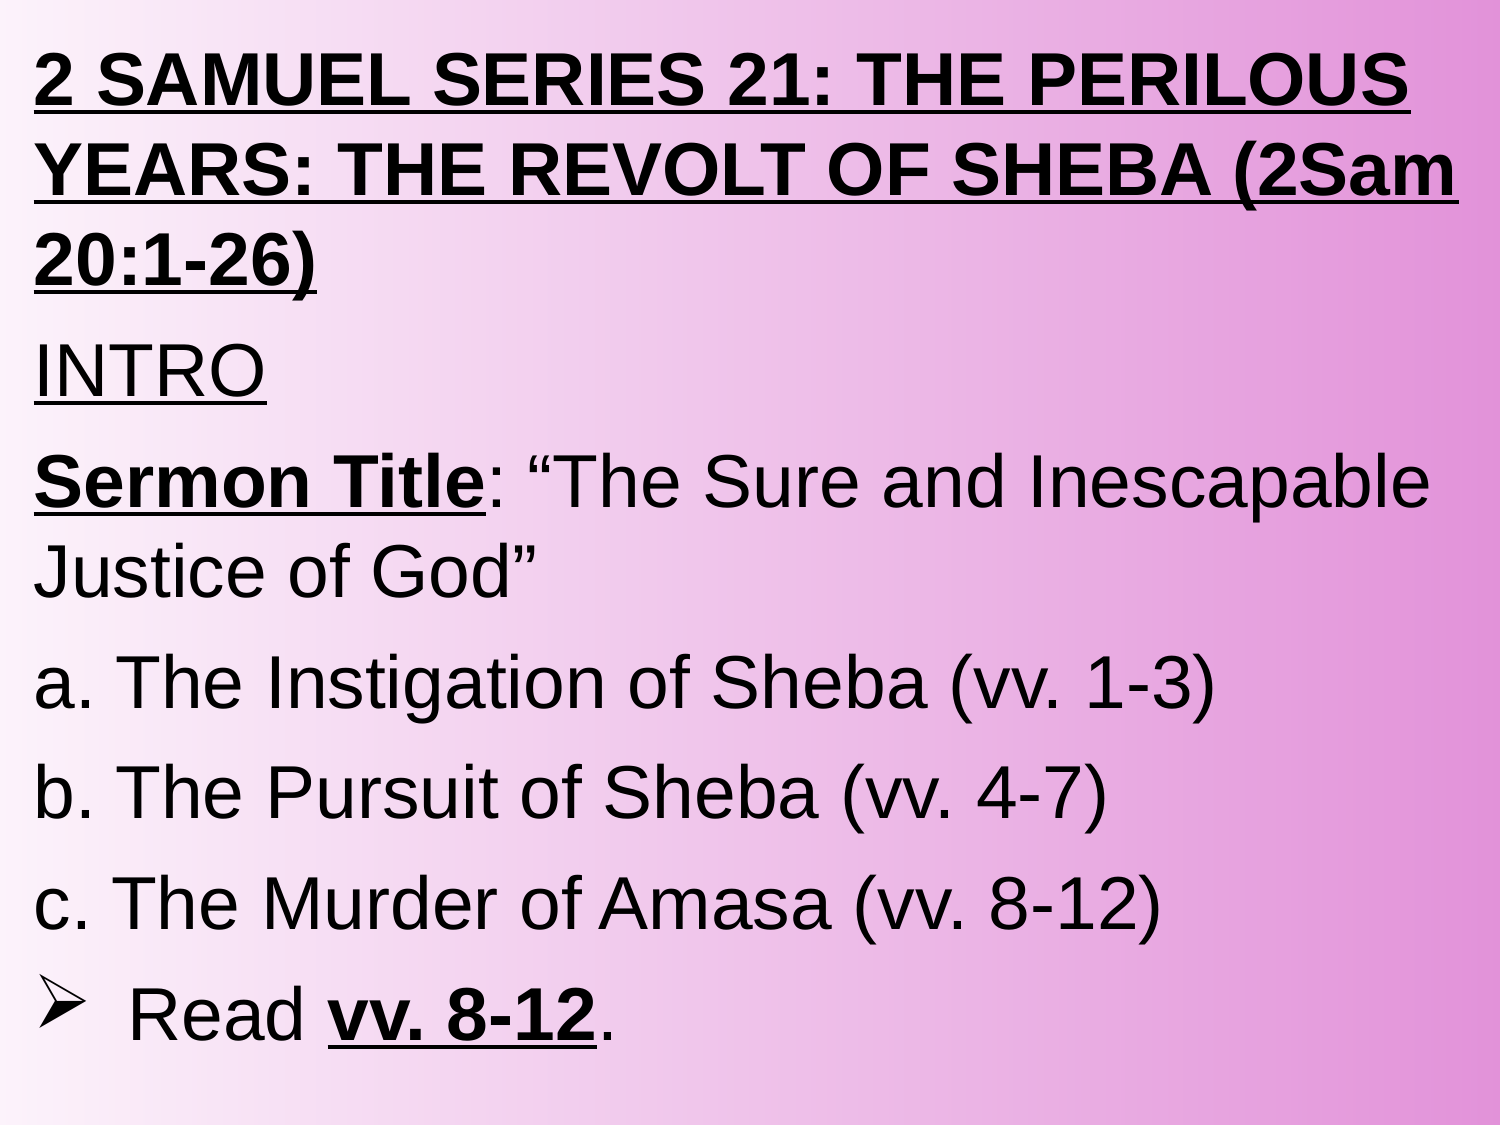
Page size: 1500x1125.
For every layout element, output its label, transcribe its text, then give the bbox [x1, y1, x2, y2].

subtitle 2 SAMUEL SERIES 21: THE PERILOUS YEARS: THE REVOLT OF SHEBA (2Sam 20:1-26) INTRO Sermon Title: “The Sure and Inescapable Justice of God” a. The Instigation of Sheba (vv. 1-3) b. The Pursuit of Sheba (vv. 4-7) c. The Murder of Amasa (vv. 8-12) Read vv. 8-12. [18, 23, 1482, 1106]
